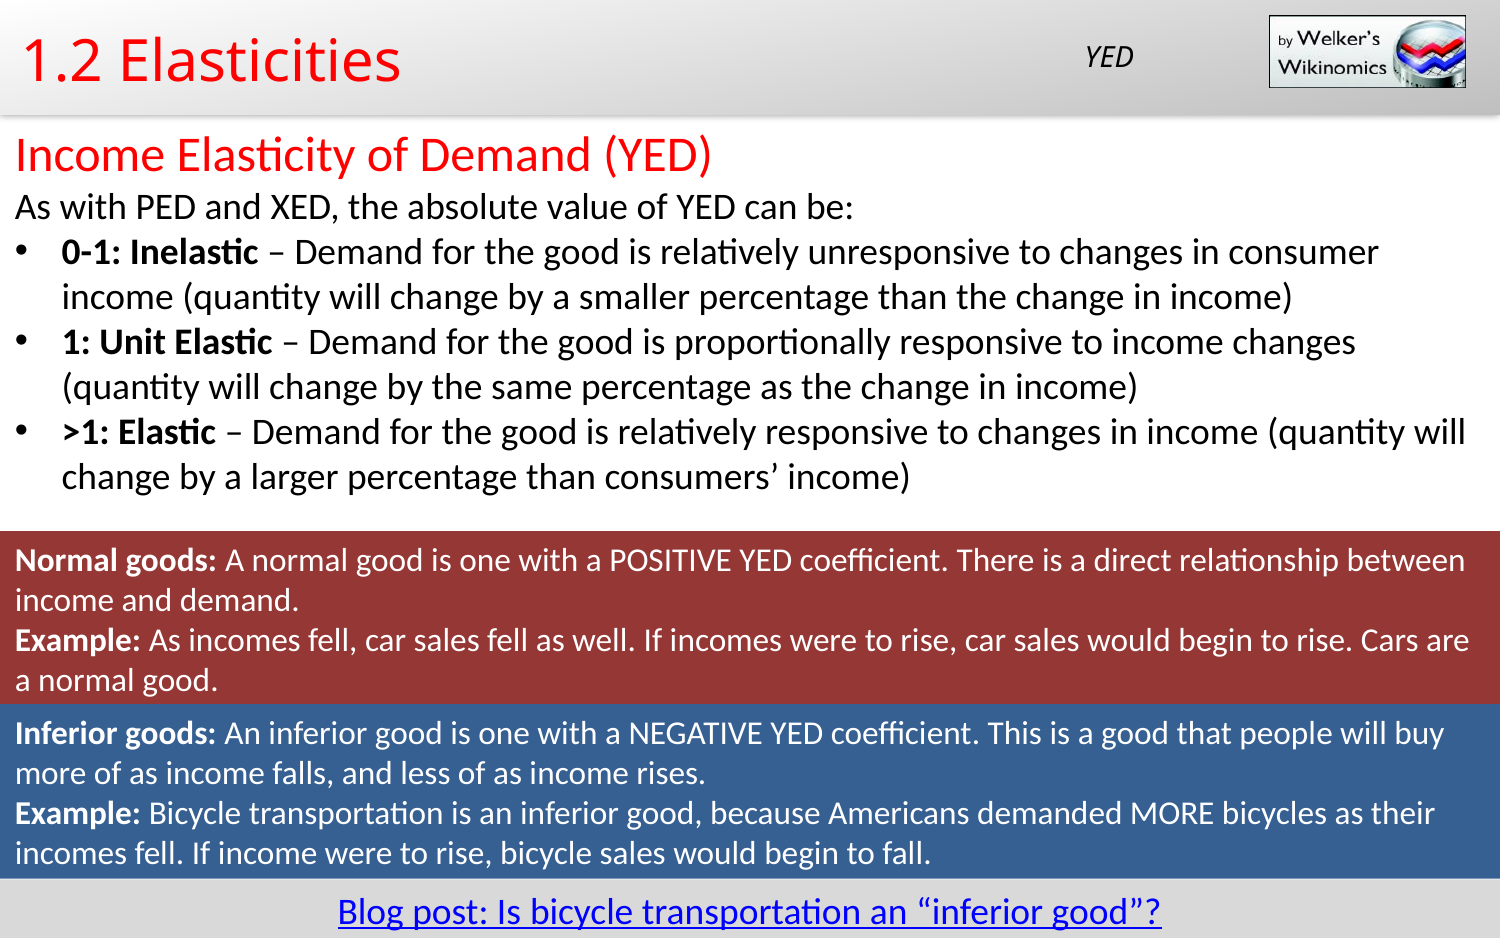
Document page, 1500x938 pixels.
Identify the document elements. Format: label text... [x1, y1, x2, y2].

text_box Normal goods: A normal good is one with a POSITIVE YED coefficient. There is a direct relationship between income and demand. Example: As incomes fell, car sales fell as well. If incomes were to rise, car sales would begin to rise. Cars are a normal good. [0, 531, 1500, 704]
text_box Blog post: Is bicycle transportation an “inferior good”? [0, 879, 1500, 938]
text_box Inferior goods: An inferior good is one with a NEGATIVE YED coefficient. This is a good that people will buy more of as income falls, and less of as income rises. Example: Bicycle transportation is an inferior good, because Americans demanded MORE bicycles as their incomes fell. If income were to rise, bicycle sales would begin to fall. [0, 704, 1500, 879]
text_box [0, 0, 1500, 115]
text_box Income Elasticity of Demand (YED) As with PED and XED, the absolute value of YED can be: 0-1: Inelastic – Demand for the good is relatively unresponsive to changes in consumer income (quantity will change by a smaller percentage than the change in income) 1: Unit Elastic – Demand for the good is proportionally responsive to income changes (quantity will change by the same percentage as the change in income) >1: Elastic – Demand for the good is relatively responsive to changes in income (quantity will change by a larger percentage than consumers’ income) [0, 123, 1500, 505]
